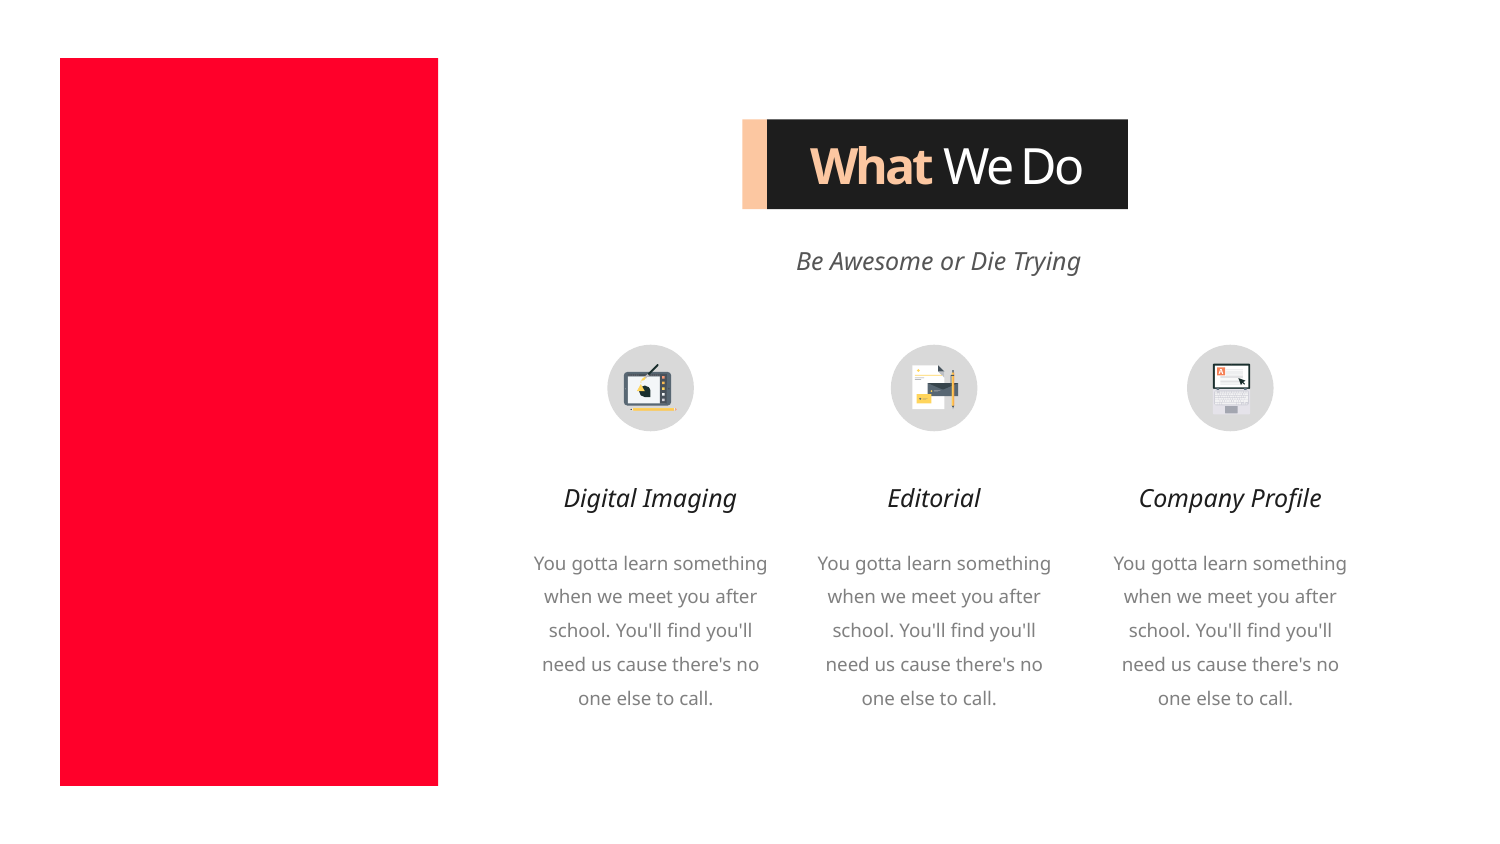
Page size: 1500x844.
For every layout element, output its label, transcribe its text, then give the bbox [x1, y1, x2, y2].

text_box Digital Imaging [532, 460, 769, 521]
text_box You gotta learn something when we meet you after school. You'll find you'll need us cause there's no one else to call. [800, 532, 1069, 717]
text_box Editorial [815, 460, 1053, 521]
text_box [912, 365, 959, 410]
text_box [1184, 342, 1276, 434]
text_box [1212, 363, 1251, 415]
picture [59, 57, 439, 786]
text_box [605, 342, 696, 434]
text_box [623, 363, 677, 411]
text_box You gotta learn something when we meet you after school. You'll find you'll need us cause there's no one else to call. [1096, 532, 1365, 717]
text_box You gotta learn something when we meet you after school. You'll find you'll need us cause there's no one else to call. [516, 532, 785, 717]
text_box Company Profile [1112, 460, 1349, 521]
text_box [740, 117, 769, 211]
text_box Be Awesome or Die Trying [740, 223, 1138, 283]
text_box [888, 342, 980, 434]
text_box What We Do [769, 119, 1128, 210]
